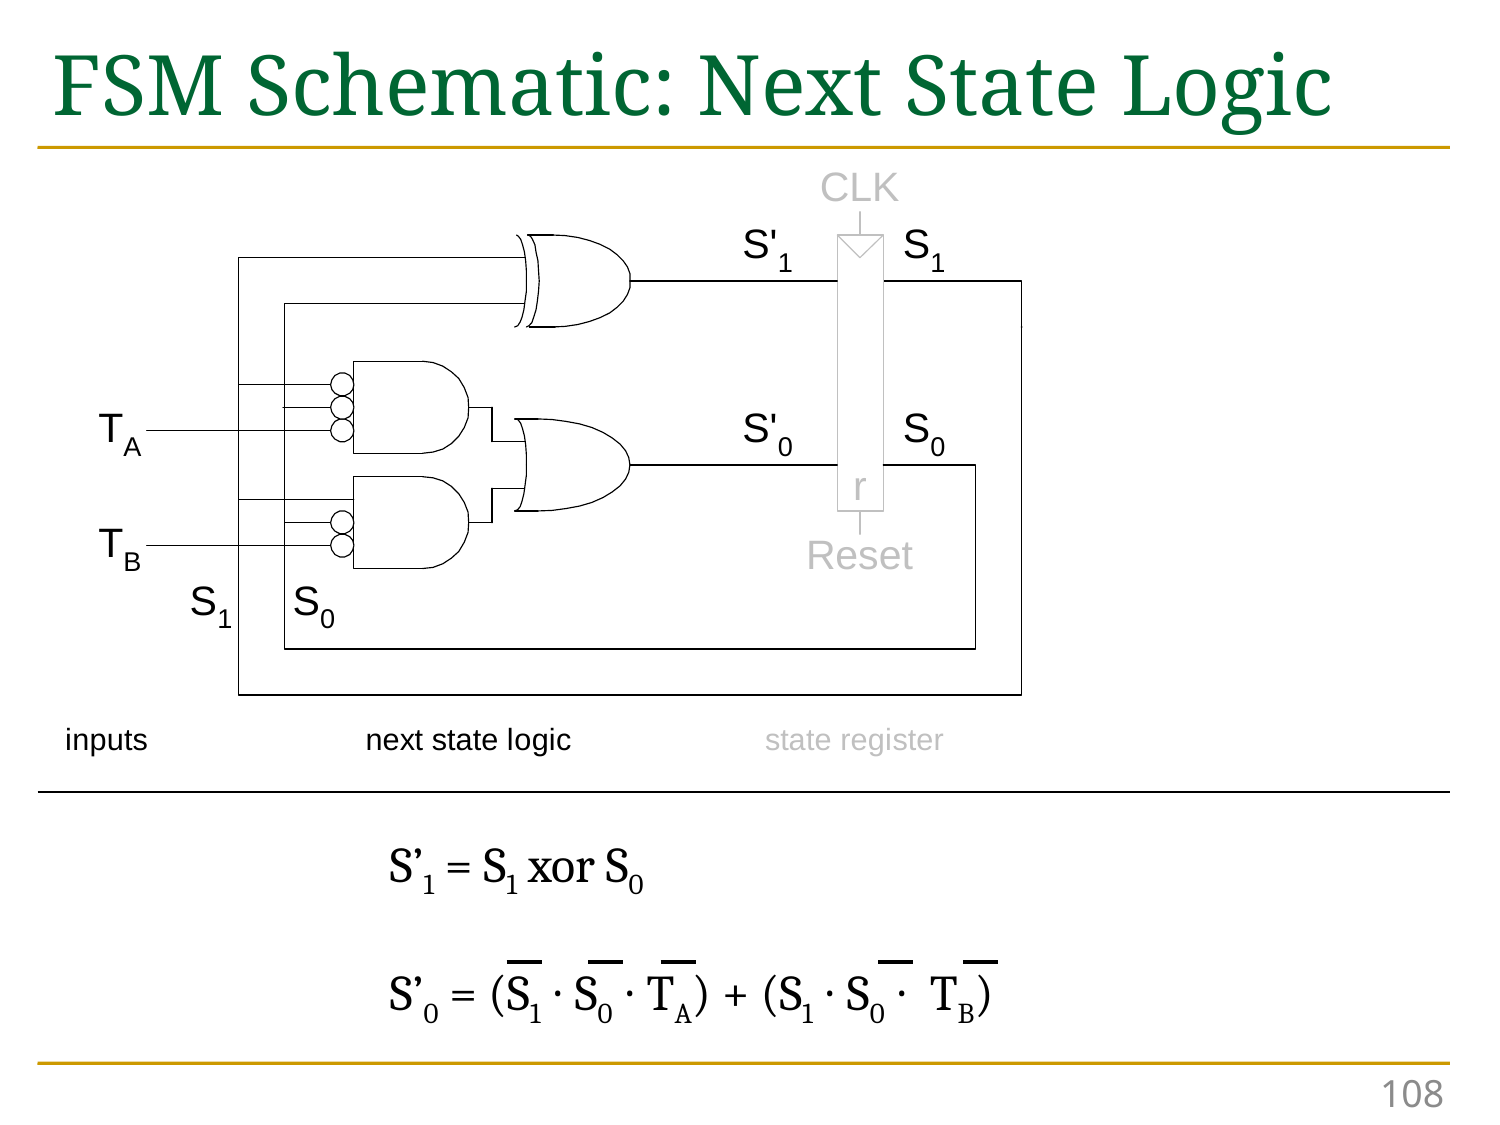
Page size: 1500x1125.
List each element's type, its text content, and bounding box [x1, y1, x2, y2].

text_box S’1 = S1 xor S0 S’0 = (S1 ∙ S0 ∙ TA) + (S1 ∙ S0 ∙ TB) [375, 824, 1287, 1037]
slide_number 108 [1121, 1066, 1460, 1125]
title FSM Schematic: Next State Logic [37, 24, 1450, 200]
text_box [37, 137, 1028, 791]
